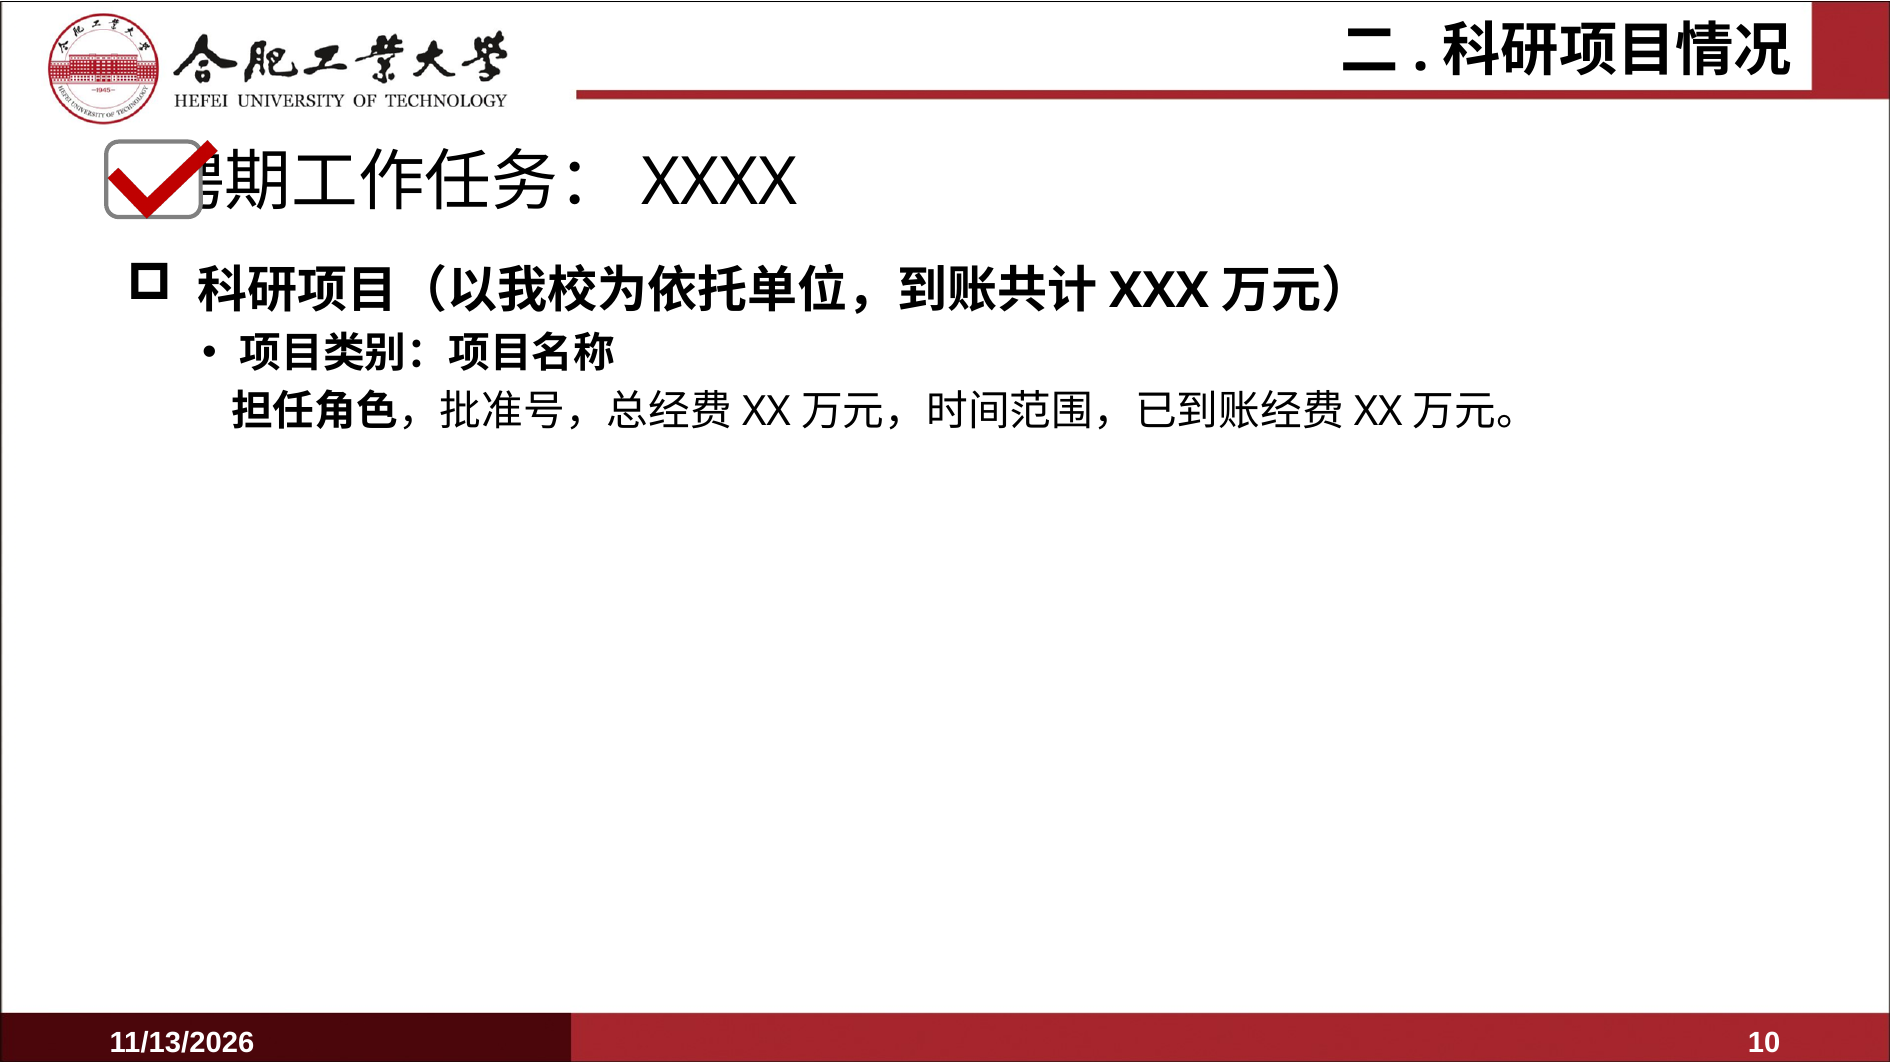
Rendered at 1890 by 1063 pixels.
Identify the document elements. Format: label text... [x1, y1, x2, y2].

picture [0, 1, 1890, 1062]
slide_number 9 [1354, 1015, 1796, 1063]
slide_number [94, 1015, 536, 1063]
title 二.科研项目情况 [587, 0, 1808, 95]
list 聘期工作任务：XXXX 科研项目（以我校为依托单位，到账共计XXX万元） 项目类别：项目名称 担任角色，批准号，总经费XX万元，时间范围，已到账经费XX万元。 [37, 129, 1838, 981]
